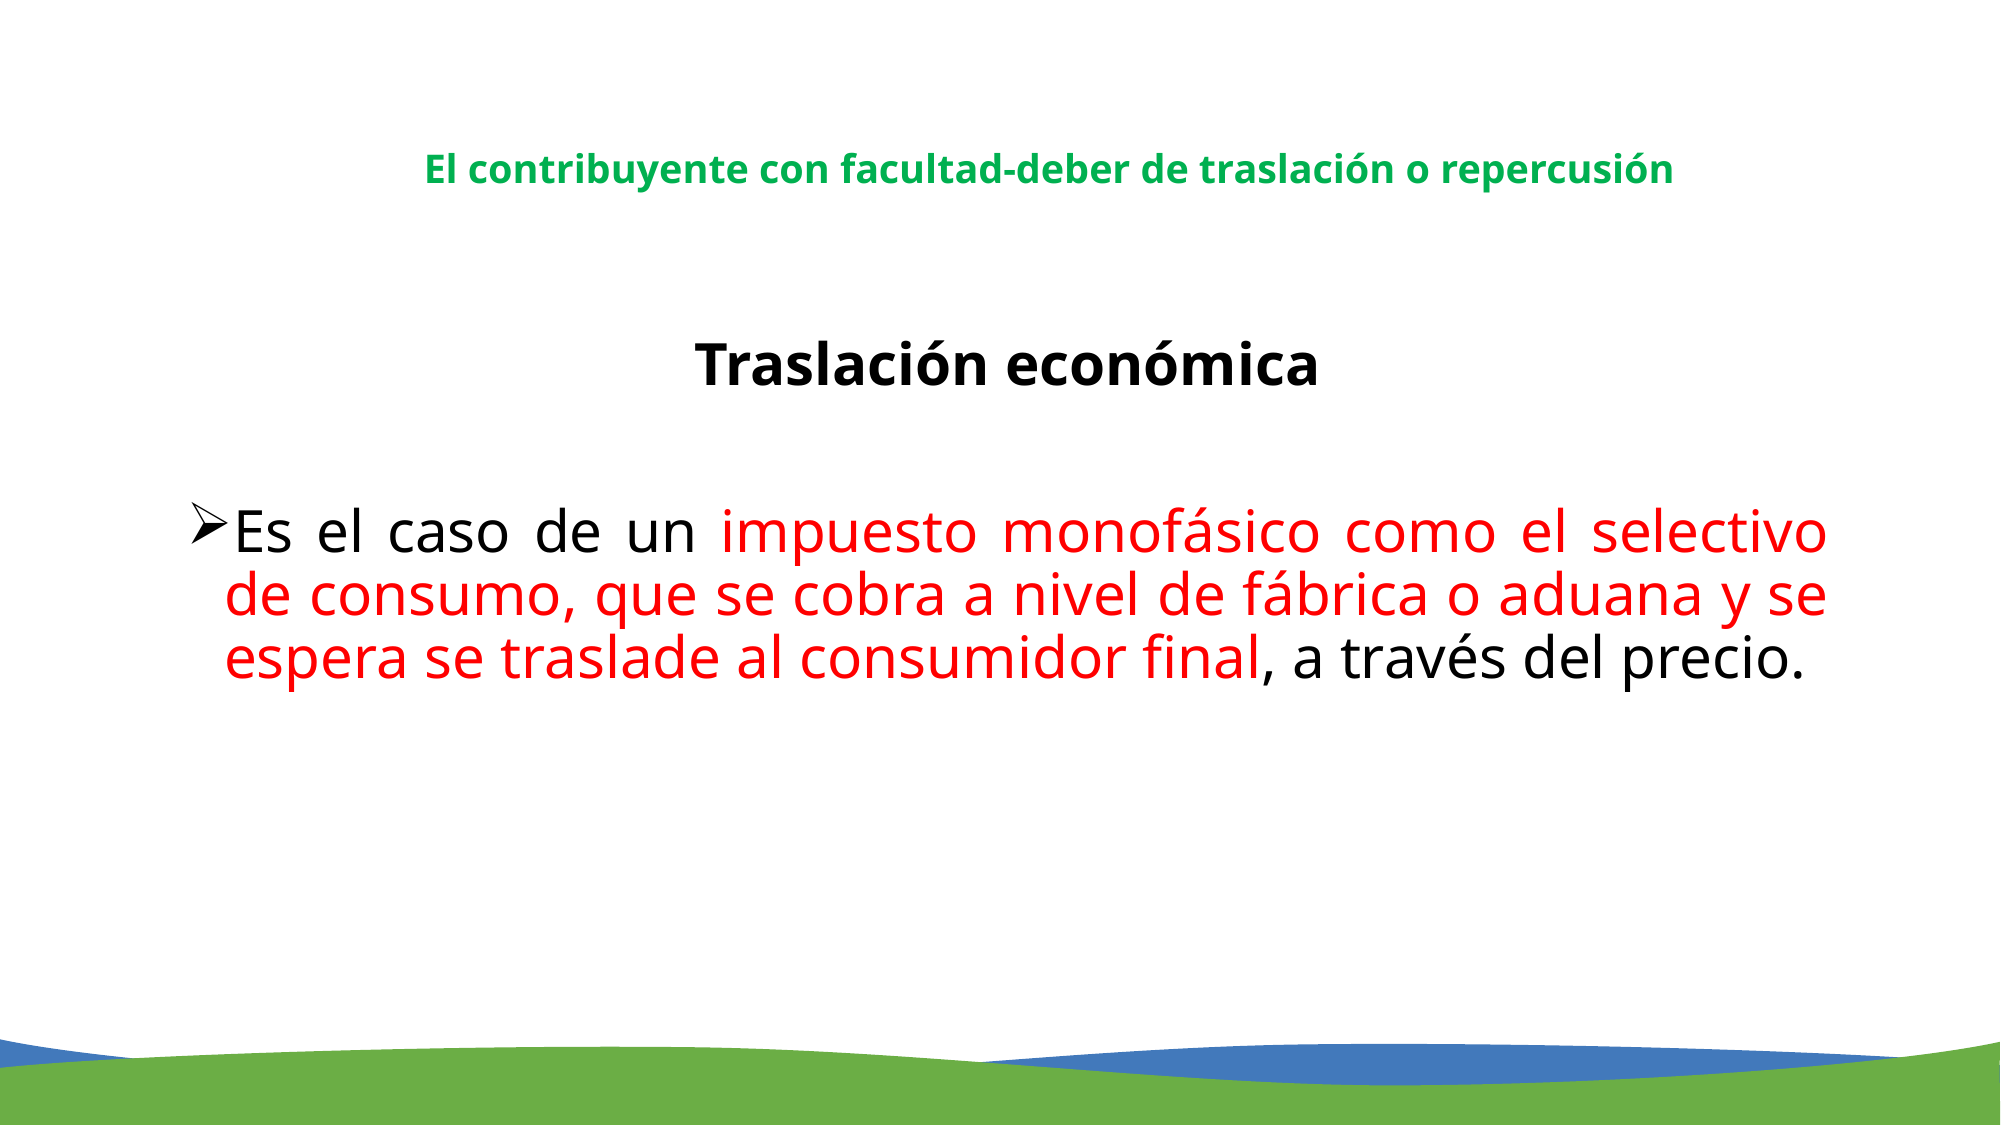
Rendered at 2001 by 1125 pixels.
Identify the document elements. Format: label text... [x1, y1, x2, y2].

title El contribuyente con facultad-deber de traslación o repercusión [406, 79, 1704, 236]
text_box Traslación económica Es el caso de un impuesto monofásico como el selectivo de consumo, que se cobra a nivel de fábrica o aduana y se espera se traslade al consumidor final, a través del precio. [171, 236, 1844, 975]
